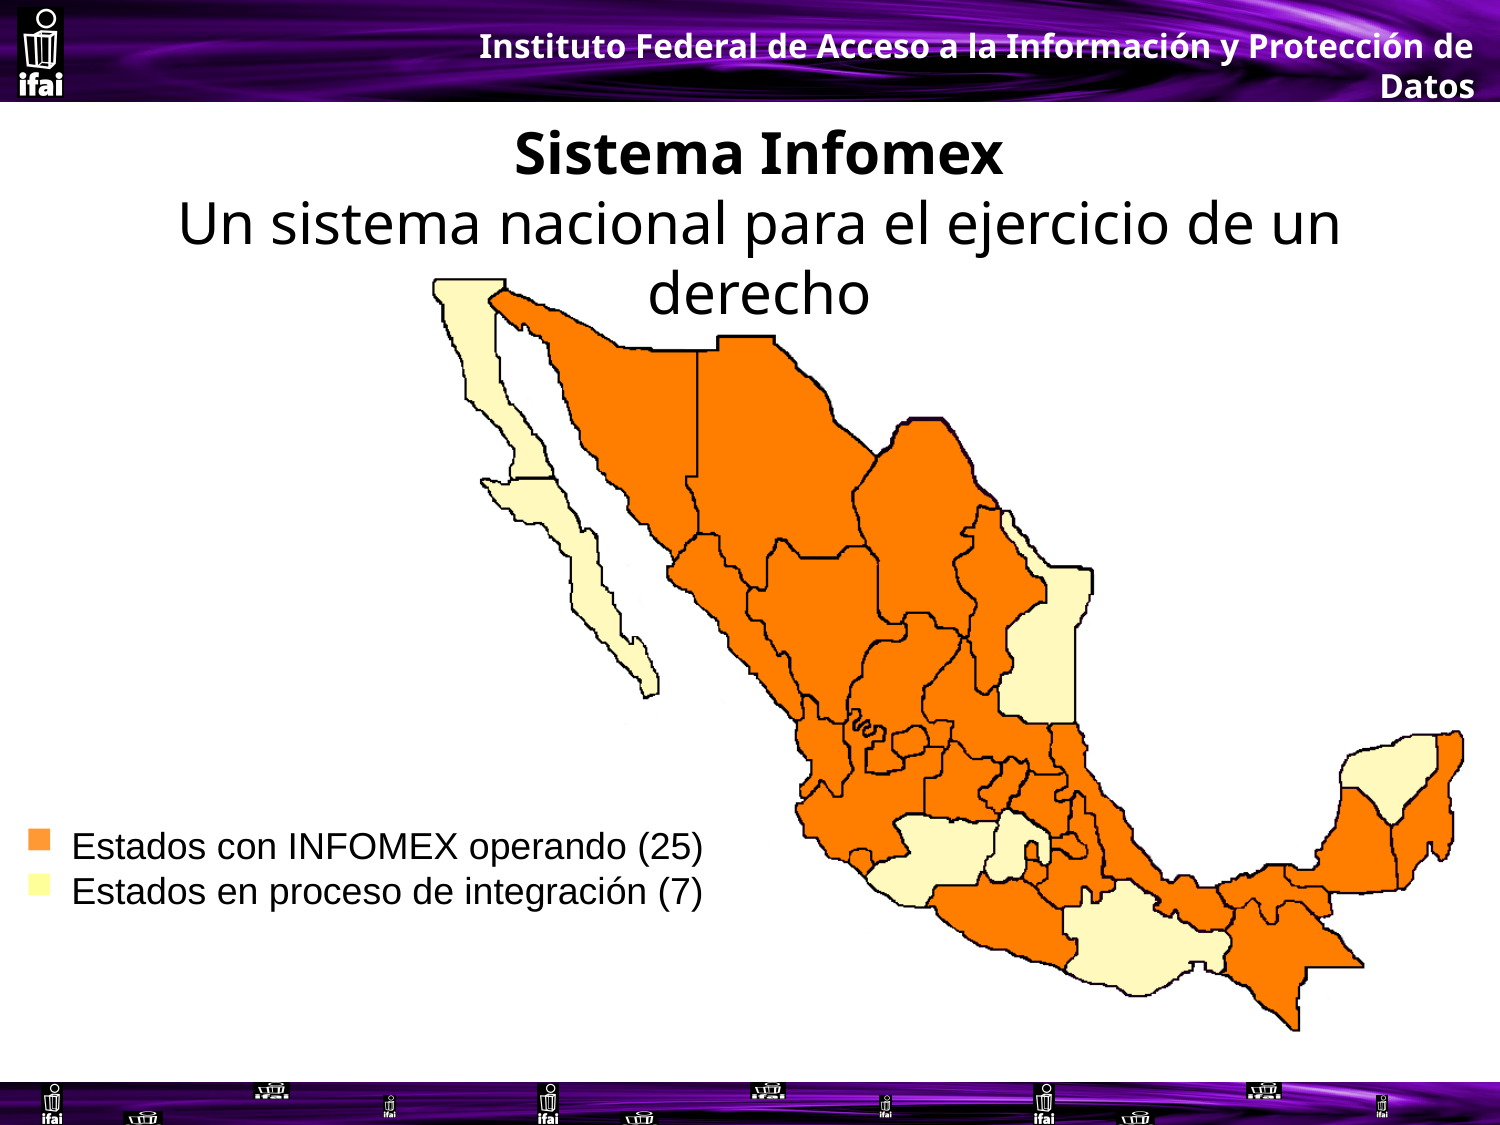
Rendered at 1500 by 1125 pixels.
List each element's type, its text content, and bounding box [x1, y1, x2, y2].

text_box Estados con INFOMEX operando (25) Estados en proceso de integración (7) [10, 814, 403, 919]
picture [408, 255, 1493, 1057]
text_box Sistema Infomex Un sistema nacional para el ejercicio de un derecho [66, 108, 1453, 334]
picture [0, 1082, 1500, 1125]
picture [0, 0, 1500, 102]
